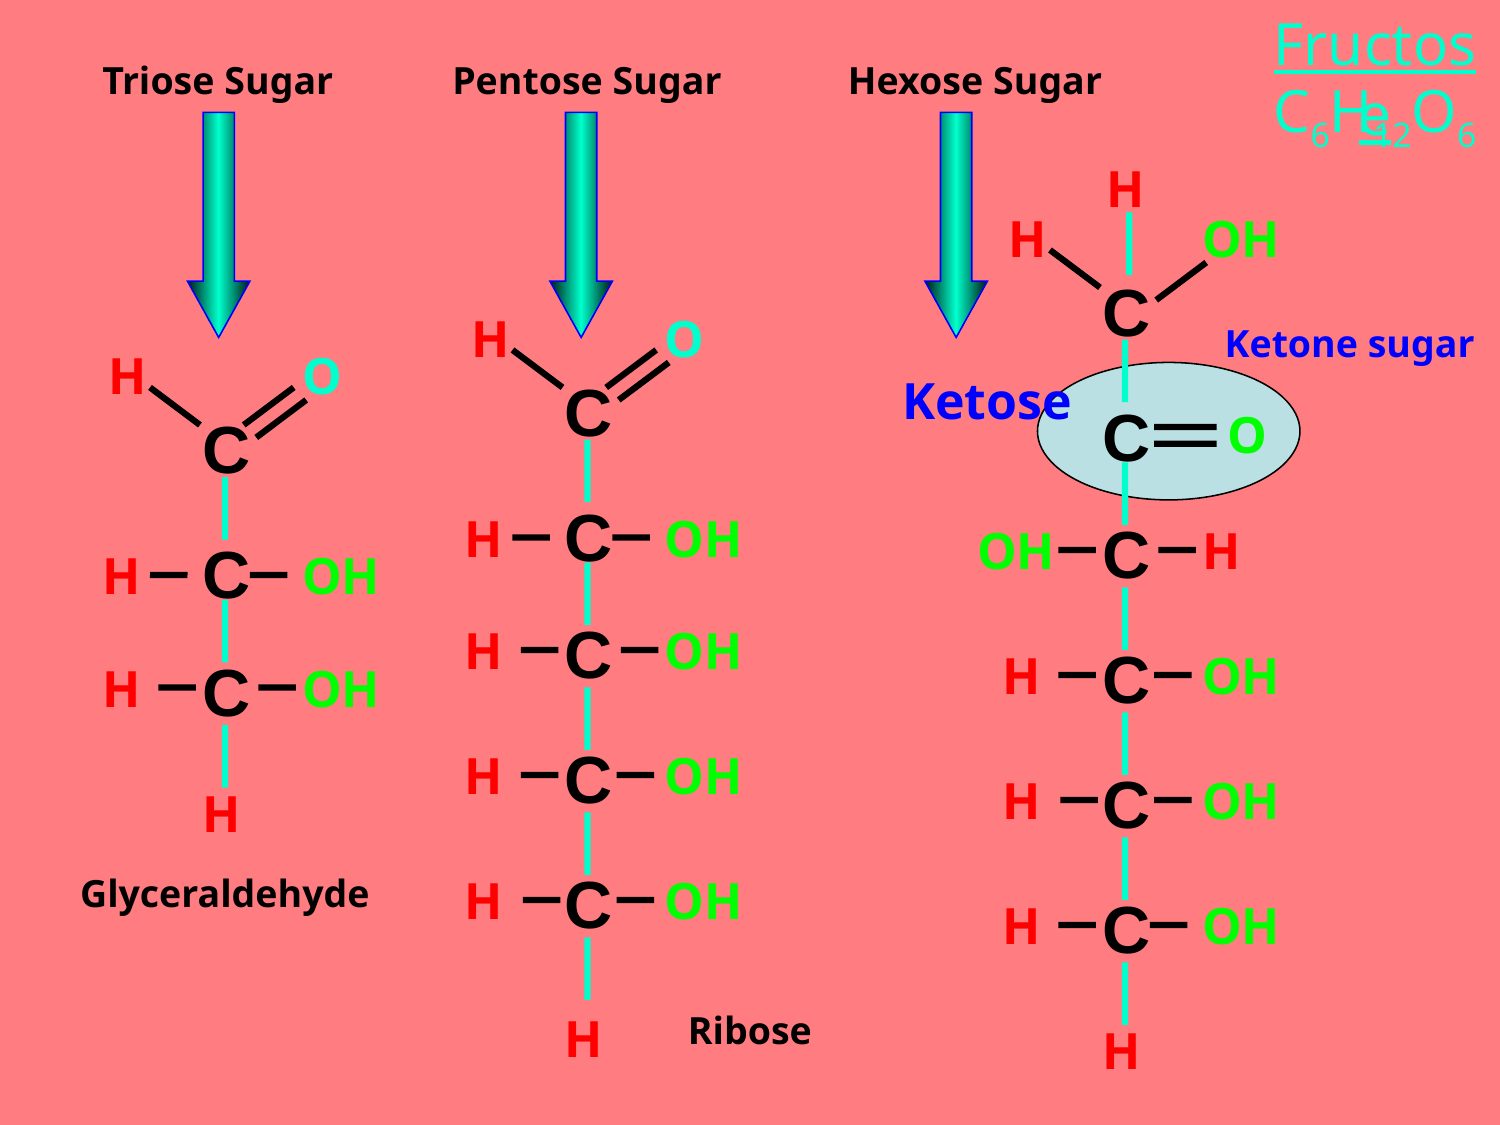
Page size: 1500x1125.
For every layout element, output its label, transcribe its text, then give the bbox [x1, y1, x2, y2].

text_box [49, 337, 401, 923]
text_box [962, 149, 1301, 1088]
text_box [449, 299, 851, 1076]
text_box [87, 49, 376, 338]
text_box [824, 49, 1126, 338]
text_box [1249, 0, 1500, 153]
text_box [437, 49, 788, 338]
text_box Ketone sugar [1304, 312, 1500, 373]
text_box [887, 362, 957, 501]
